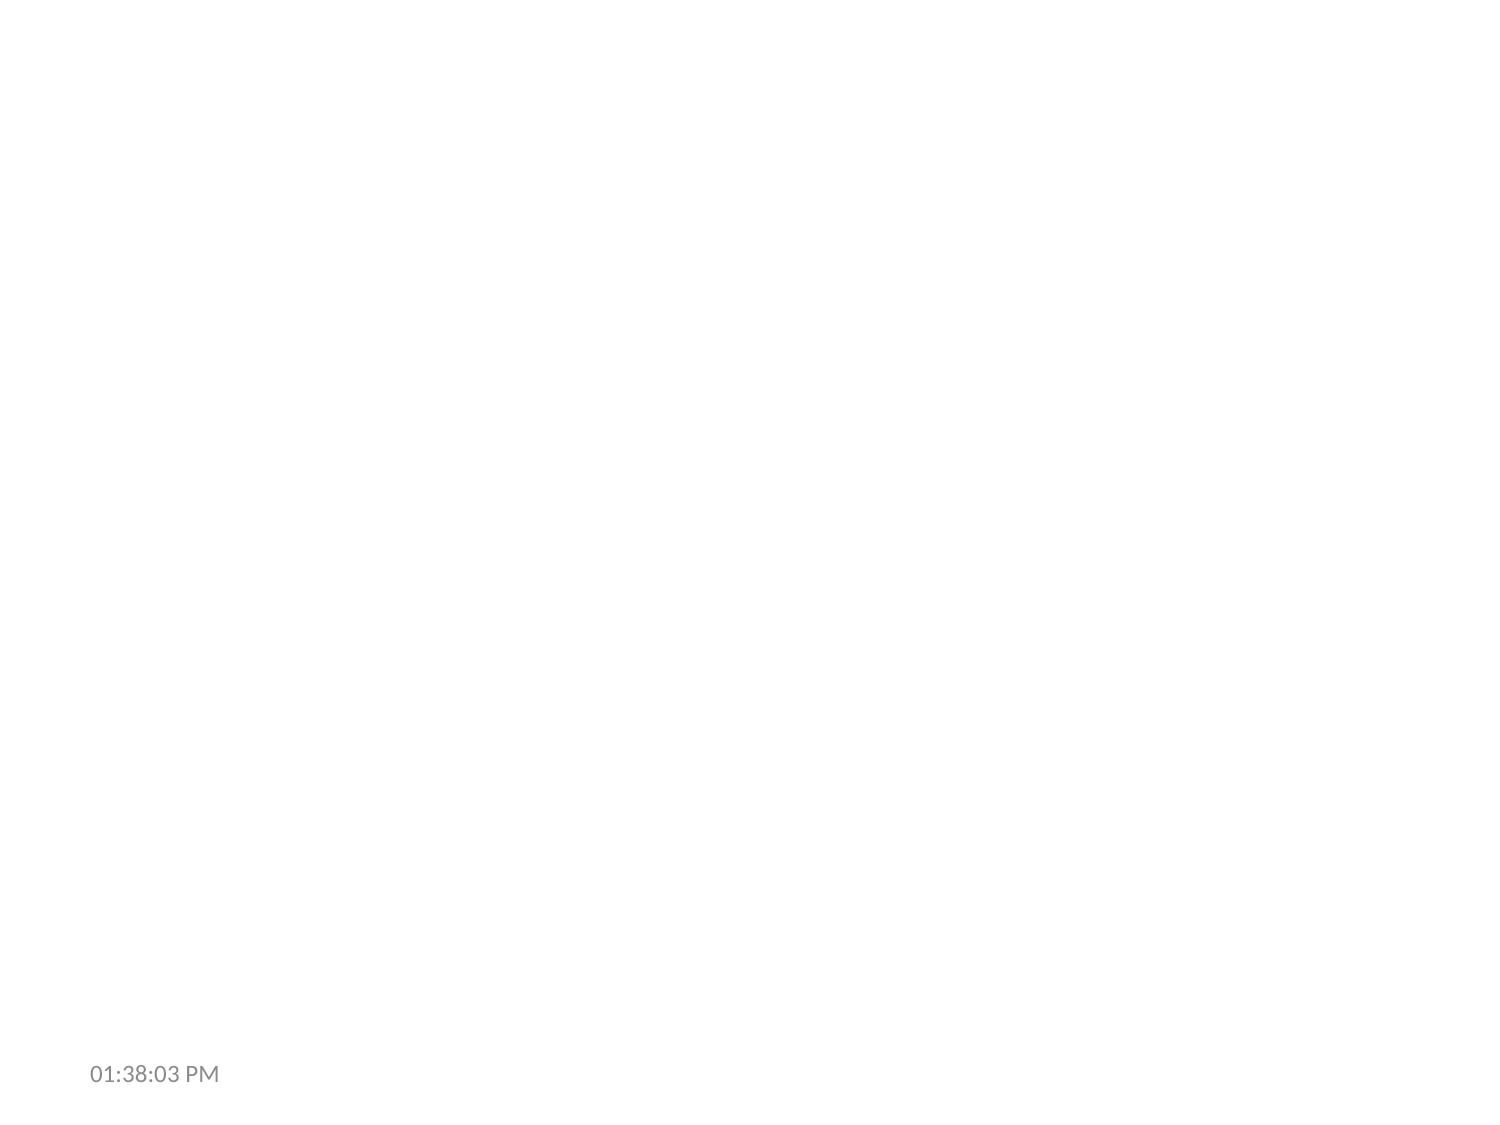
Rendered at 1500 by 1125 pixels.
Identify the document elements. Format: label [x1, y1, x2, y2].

slide_number [75, 1042, 425, 1103]
